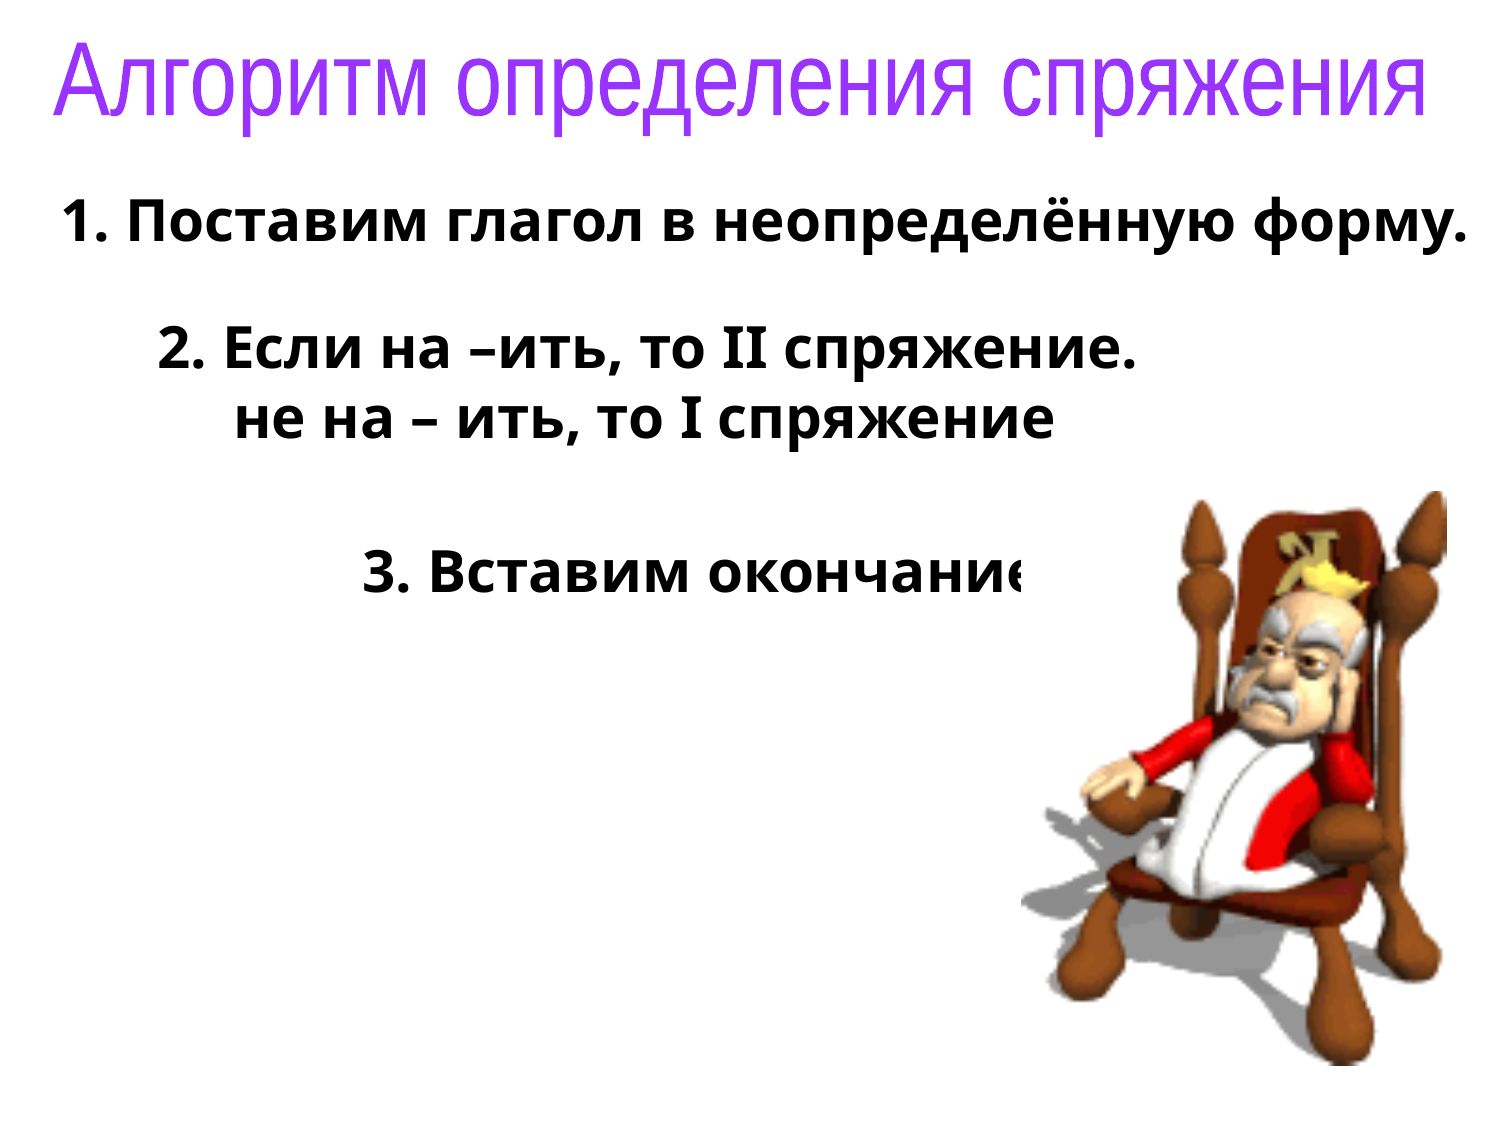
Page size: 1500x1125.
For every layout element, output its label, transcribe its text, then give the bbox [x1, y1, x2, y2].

text_box 2. Если на –ить, то II спряжение. не на – ить, то I спряжение [142, 302, 1153, 458]
text_box 1. Поставим глагол в неопределённую форму. [45, 175, 1484, 261]
picture [1021, 491, 1447, 1067]
text_box 3. Вставим окончание. [347, 527, 1016, 612]
